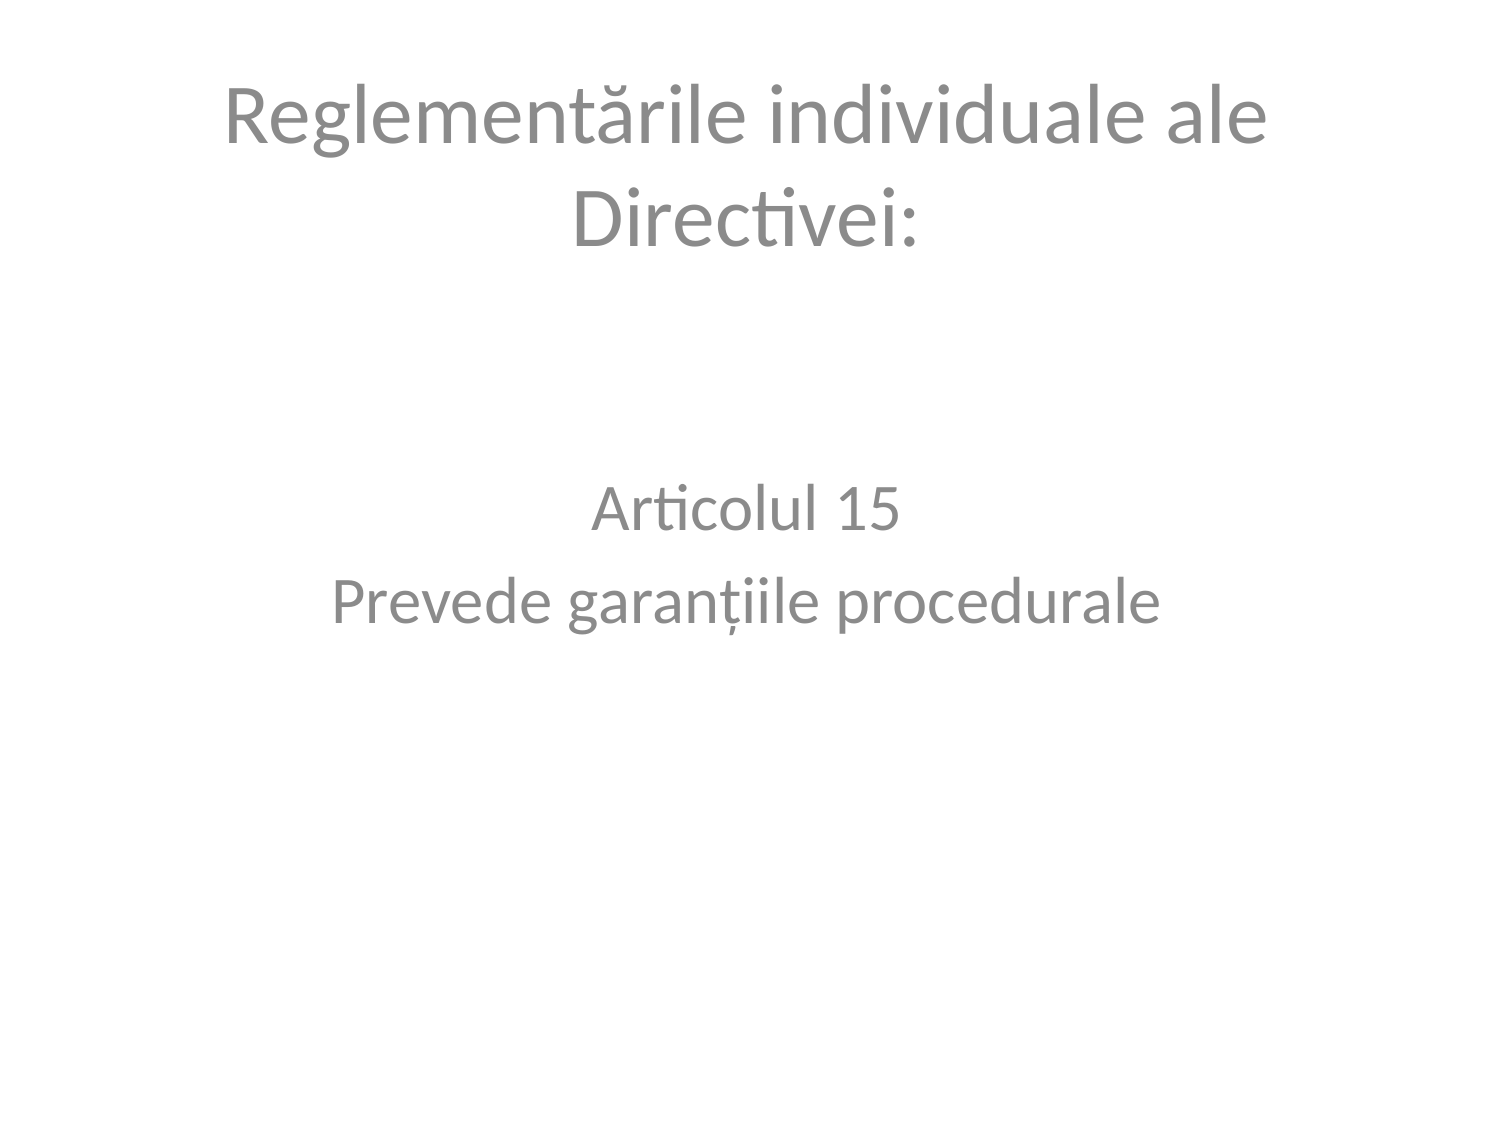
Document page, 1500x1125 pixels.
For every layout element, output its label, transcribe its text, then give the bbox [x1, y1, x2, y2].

subtitle Reglementările individuale ale Directivei: Articolul 15 Prevede garanțiile procedurale [48, 50, 1446, 1063]
